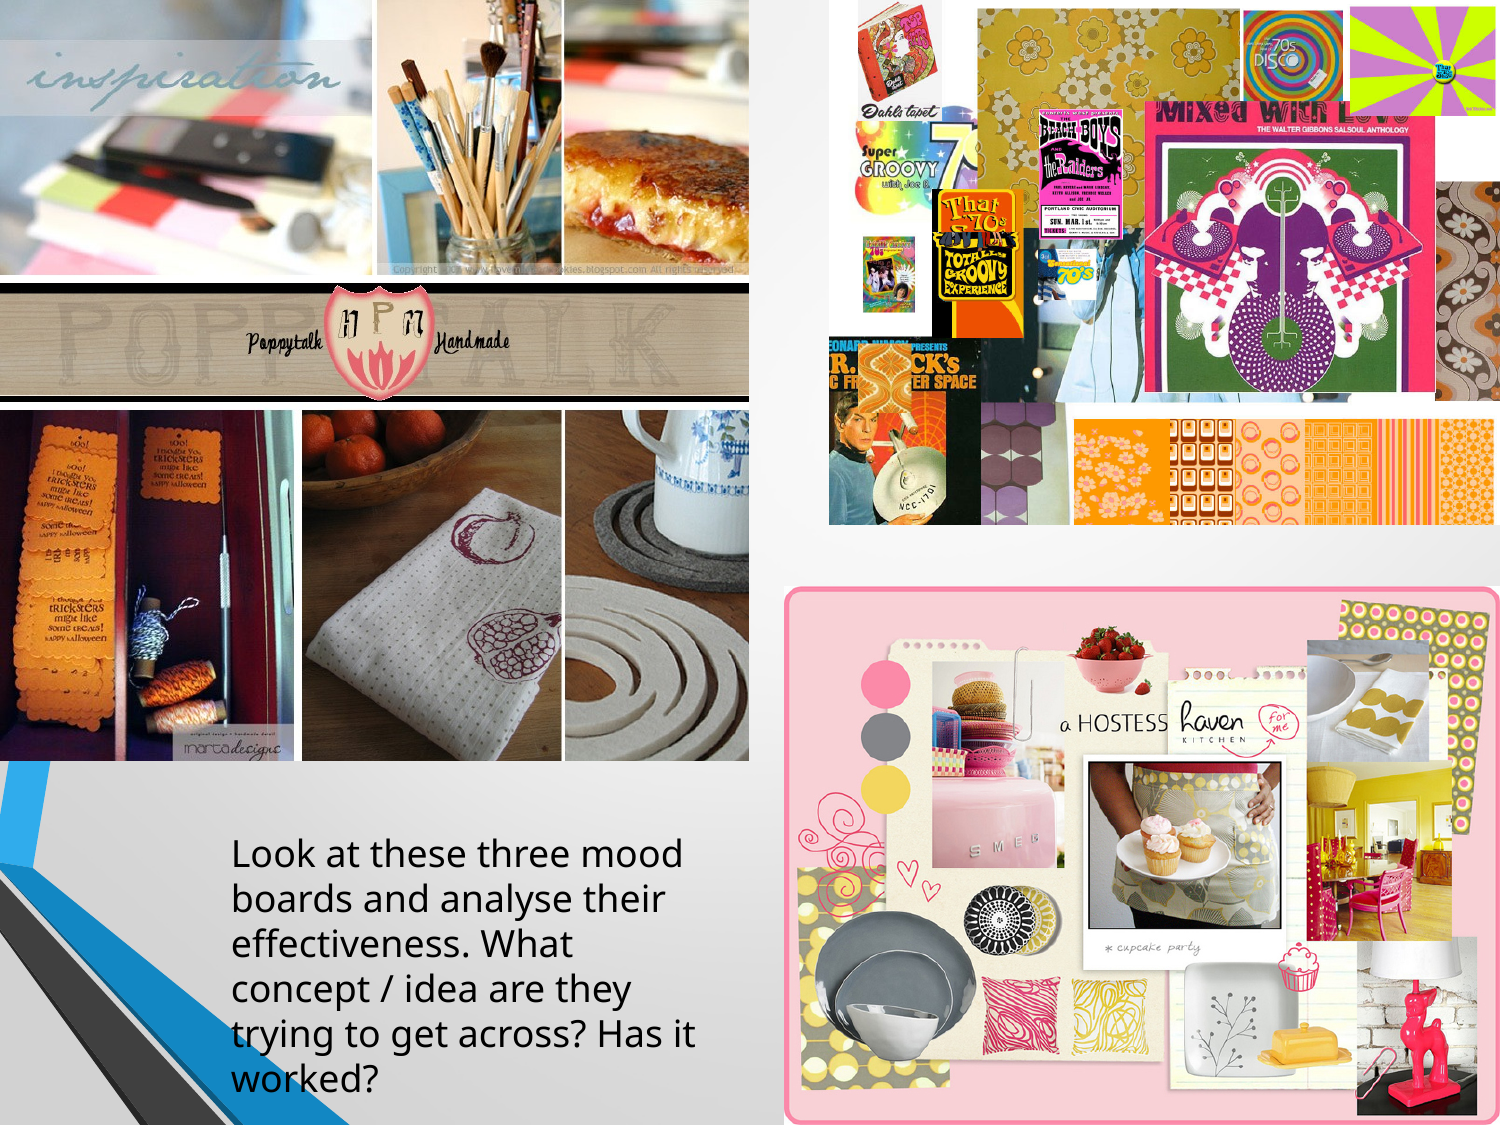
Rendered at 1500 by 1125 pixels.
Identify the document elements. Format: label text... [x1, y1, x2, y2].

picture [0, 0, 749, 762]
picture [784, 586, 1500, 1125]
picture [829, 0, 1500, 525]
text_box Look at these three mood boards and analyse their effectiveness. What concept / idea are they trying to get across? Has it worked? [216, 822, 748, 1062]
